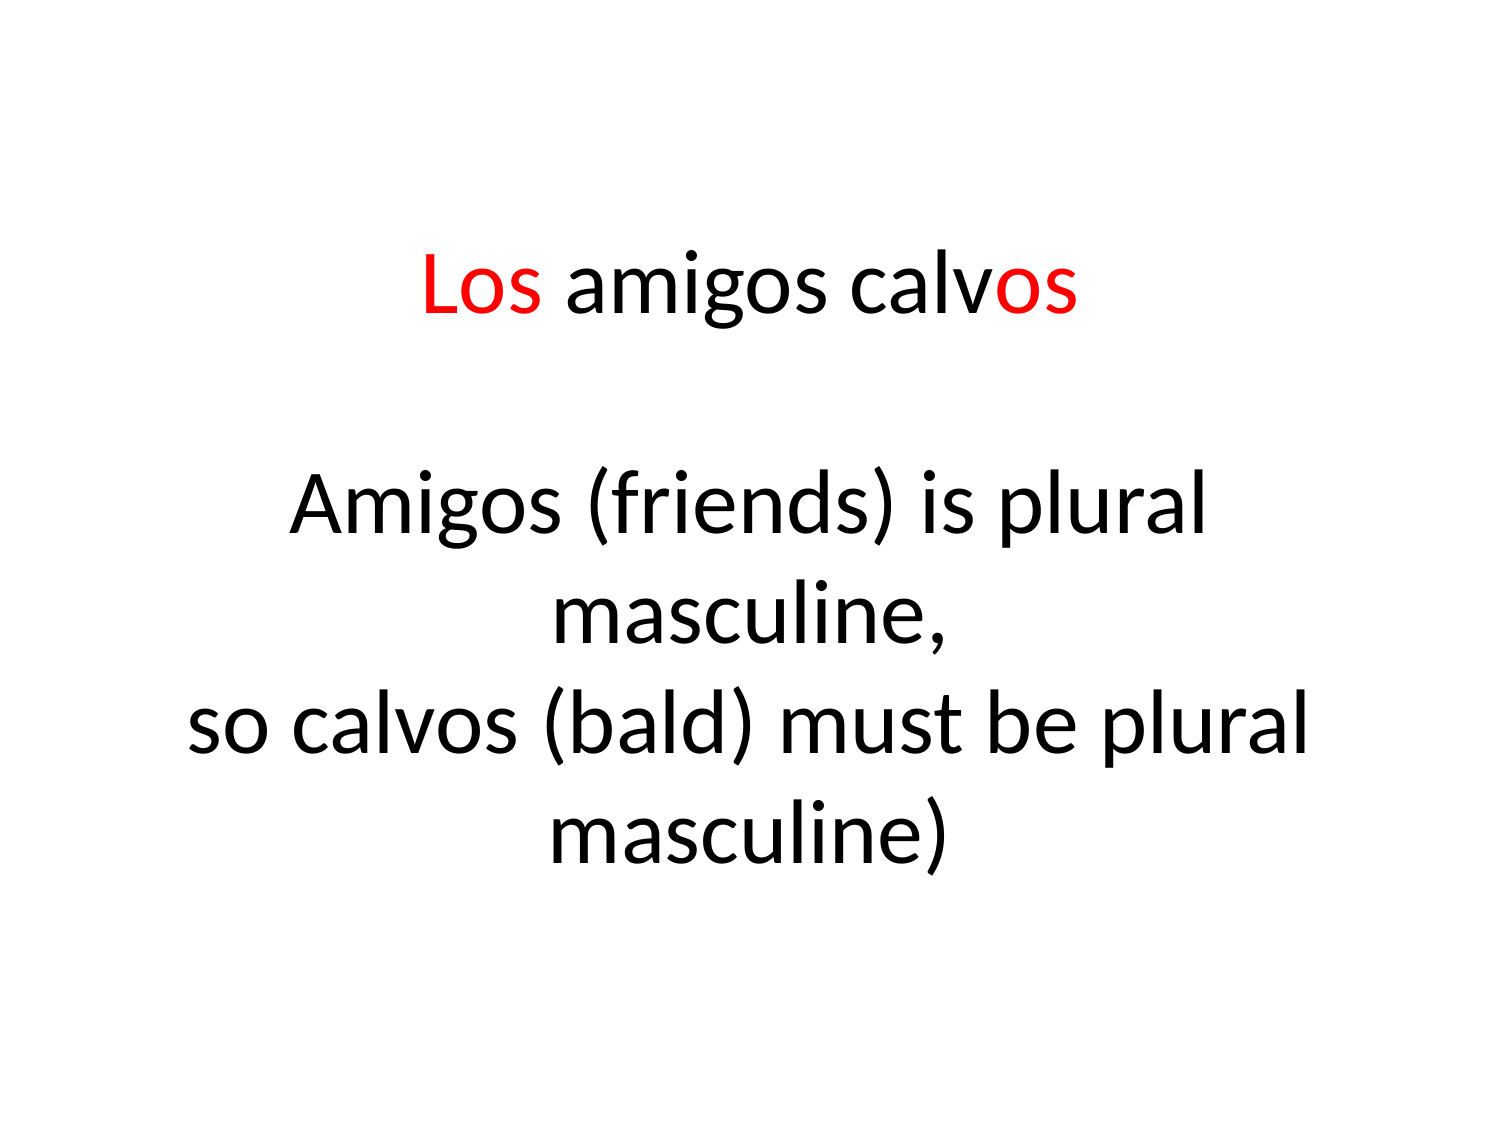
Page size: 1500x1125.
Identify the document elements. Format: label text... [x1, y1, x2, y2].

title Los amigos calvos Amigos (friends) is plural masculine, so calvos (bald) must be plural masculine) [75, 45, 1425, 1060]
